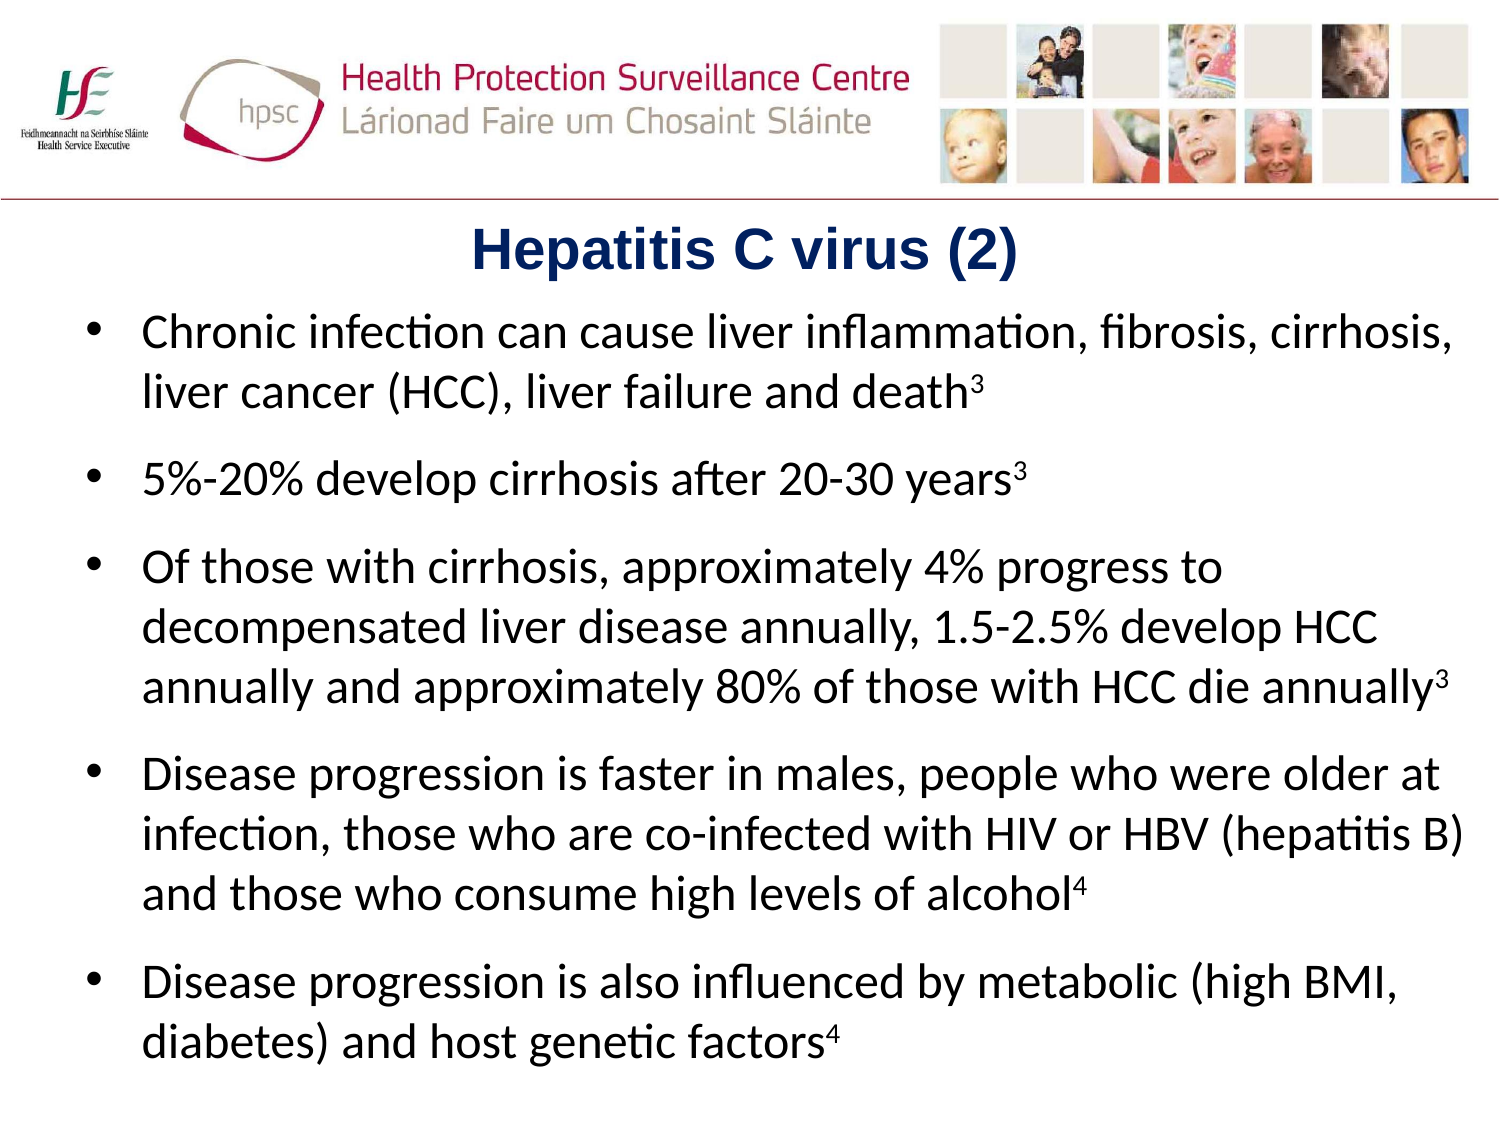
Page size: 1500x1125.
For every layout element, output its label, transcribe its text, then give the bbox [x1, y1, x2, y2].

title Hepatitis C virus (2) [70, 210, 1421, 290]
picture [0, 0, 1500, 201]
list Chronic infection can cause liver inflammation, fibrosis, cirrhosis, liver cancer (HCC), liver failure and death3 5%-20% develop cirrhosis after 20-30 years3 Of those with cirrhosis, approximately 4% progress to decompensated liver disease annually, 1.5-2.5% develop HCC annually and approximately 80% of those with HCC die annually3 Disease progression is faster in males, people who were older at infection, those who are co-infected with HIV or HBV (hepatitis B) and those who consume high levels of alcohol4 Disease progression is also influenced by metabolic (high BMI, diabetes) and host genetic factors4 [70, 290, 1483, 1083]
